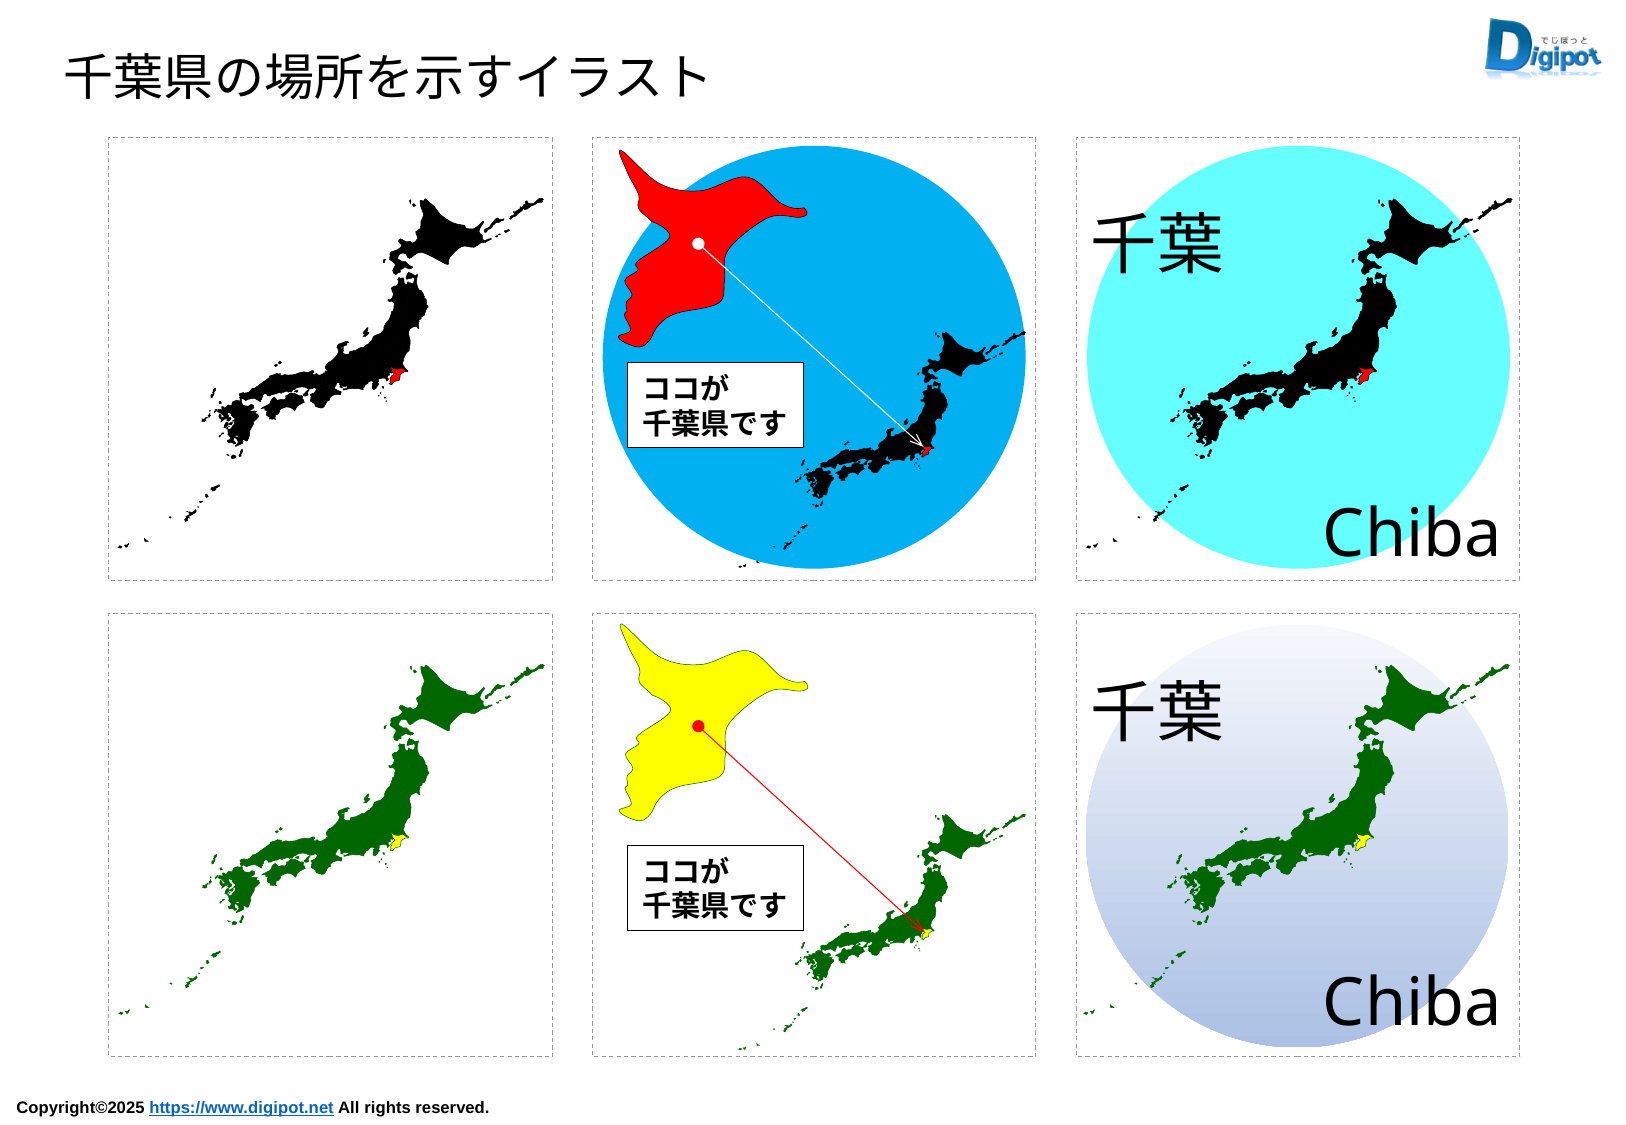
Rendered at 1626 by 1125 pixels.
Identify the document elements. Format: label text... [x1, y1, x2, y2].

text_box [117, 198, 544, 549]
text_box 千葉県の場所を示すイラスト [49, 38, 728, 113]
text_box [1074, 624, 1520, 1048]
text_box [118, 664, 545, 1015]
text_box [602, 145, 1026, 569]
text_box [1074, 145, 1520, 579]
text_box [618, 623, 1026, 1050]
picture [1485, 18, 1602, 82]
